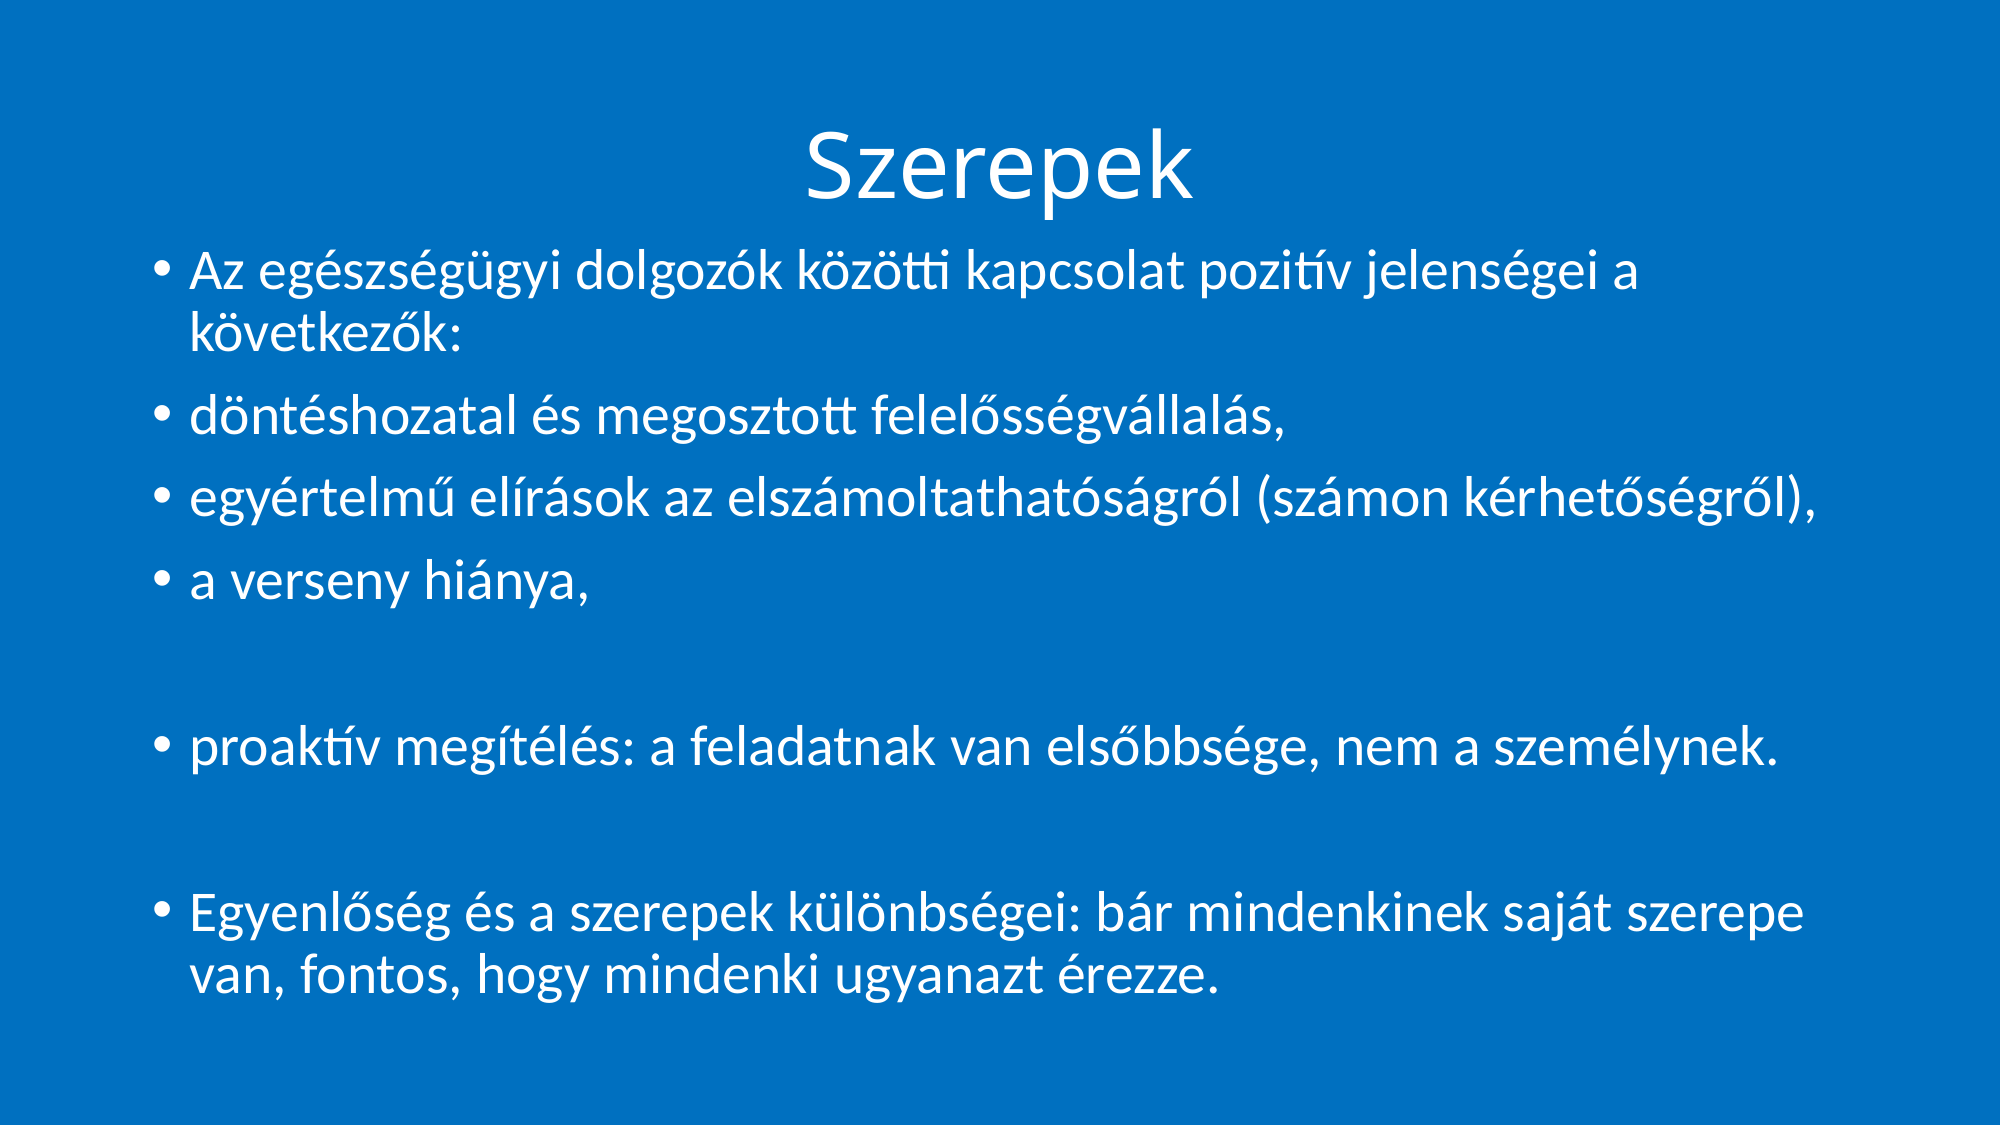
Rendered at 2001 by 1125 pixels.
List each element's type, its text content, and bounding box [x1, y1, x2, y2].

list Az egészségügyi dolgozók közötti kapcsolat pozitív jelenségei a következők: döntéshozatal és megosztott felelősségvállalás, egyértelmű elírások az elszámoltathatóságról (számon kérhetőségről), a verseny hiánya, proaktív megítélés: a feladatnak van elsőbbsége, nem a személynek. Egyenlőség és a szerepek különbségei: bár mindenkinek saját szerepe van, fontos, hogy mindenki ugyanazt érezze. [137, 231, 1863, 1014]
title Szerepek [137, 59, 1863, 231]
